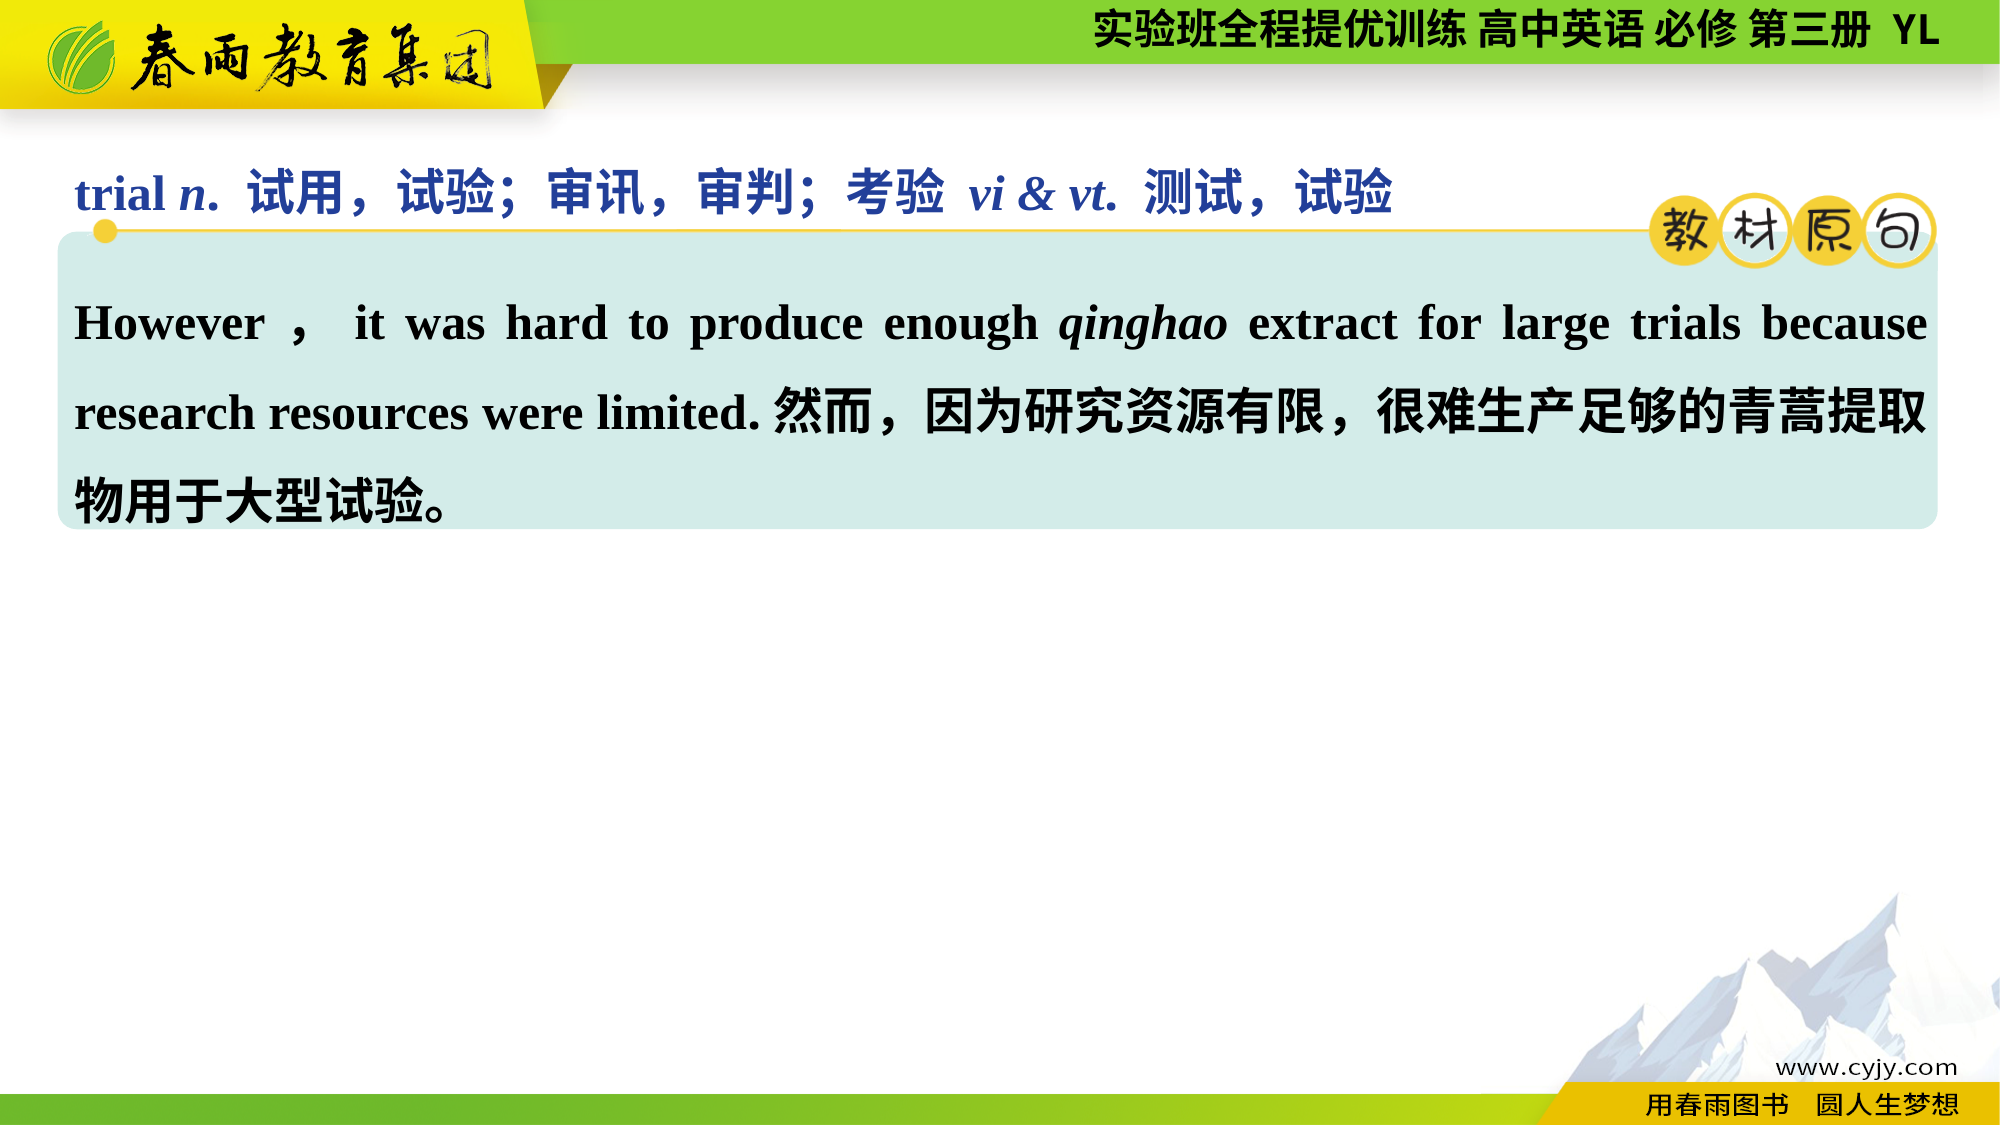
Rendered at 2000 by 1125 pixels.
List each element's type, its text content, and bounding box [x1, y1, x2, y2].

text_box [87, 184, 1938, 271]
picture [0, 0, 2000, 1125]
list trial n. 试用，试验；审讯，审判；考验 vi & vt. 测试，试验 However，it was hard to produce enough qinghao extract for large trials because research resources were limited.然而，因为研究资源有限，很难生产足够的青蒿提取物用于大型试验。 [59, 122, 1944, 530]
